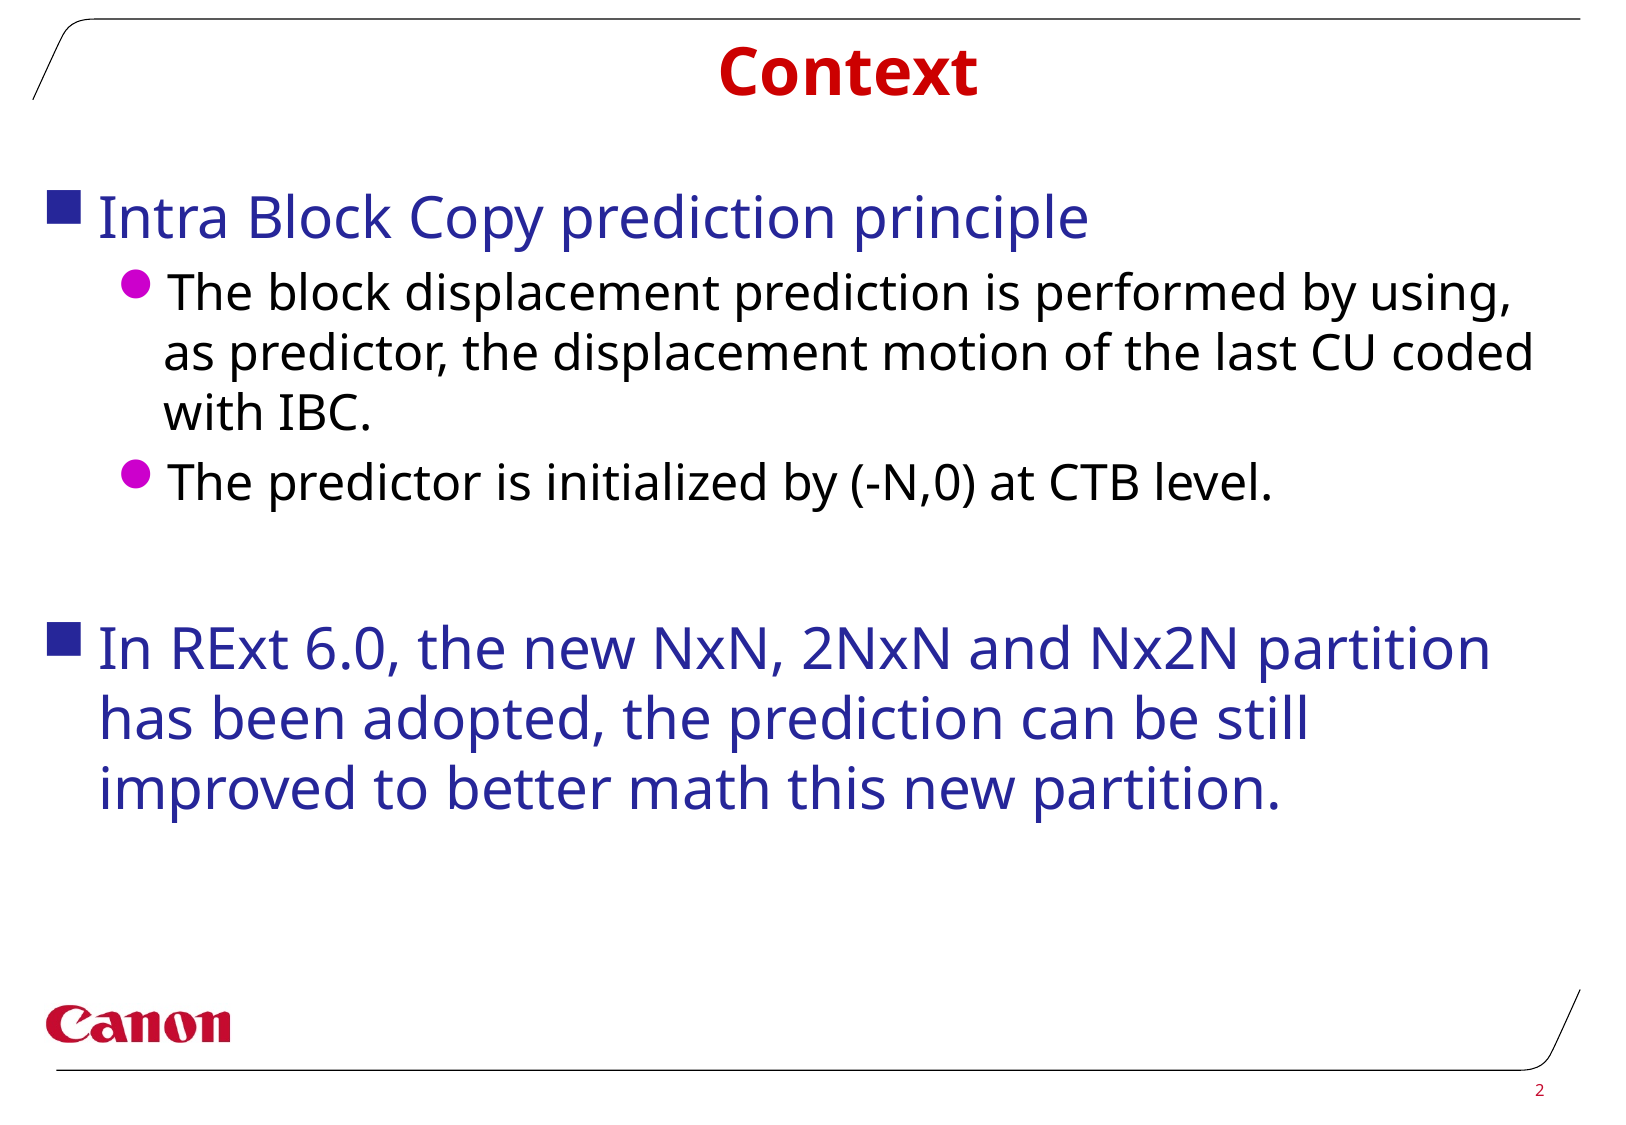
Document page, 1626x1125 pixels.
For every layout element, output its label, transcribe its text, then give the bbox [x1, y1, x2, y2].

slide_number 2 [1414, 1063, 1545, 1103]
title Context [151, 19, 1546, 119]
list Intra Block Copy prediction principle The block displacement prediction is performed by using, as predictor, the displacement motion of the last CU coded with IBC. The predictor is initialized by (-N,0) at CTB level. In RExt 6.0, the new NxN, 2NxN and Nx2N partition has been adopted, the prediction can be still improved to better math this new partition. [27, 172, 1585, 1004]
picture [44, 1004, 232, 1043]
